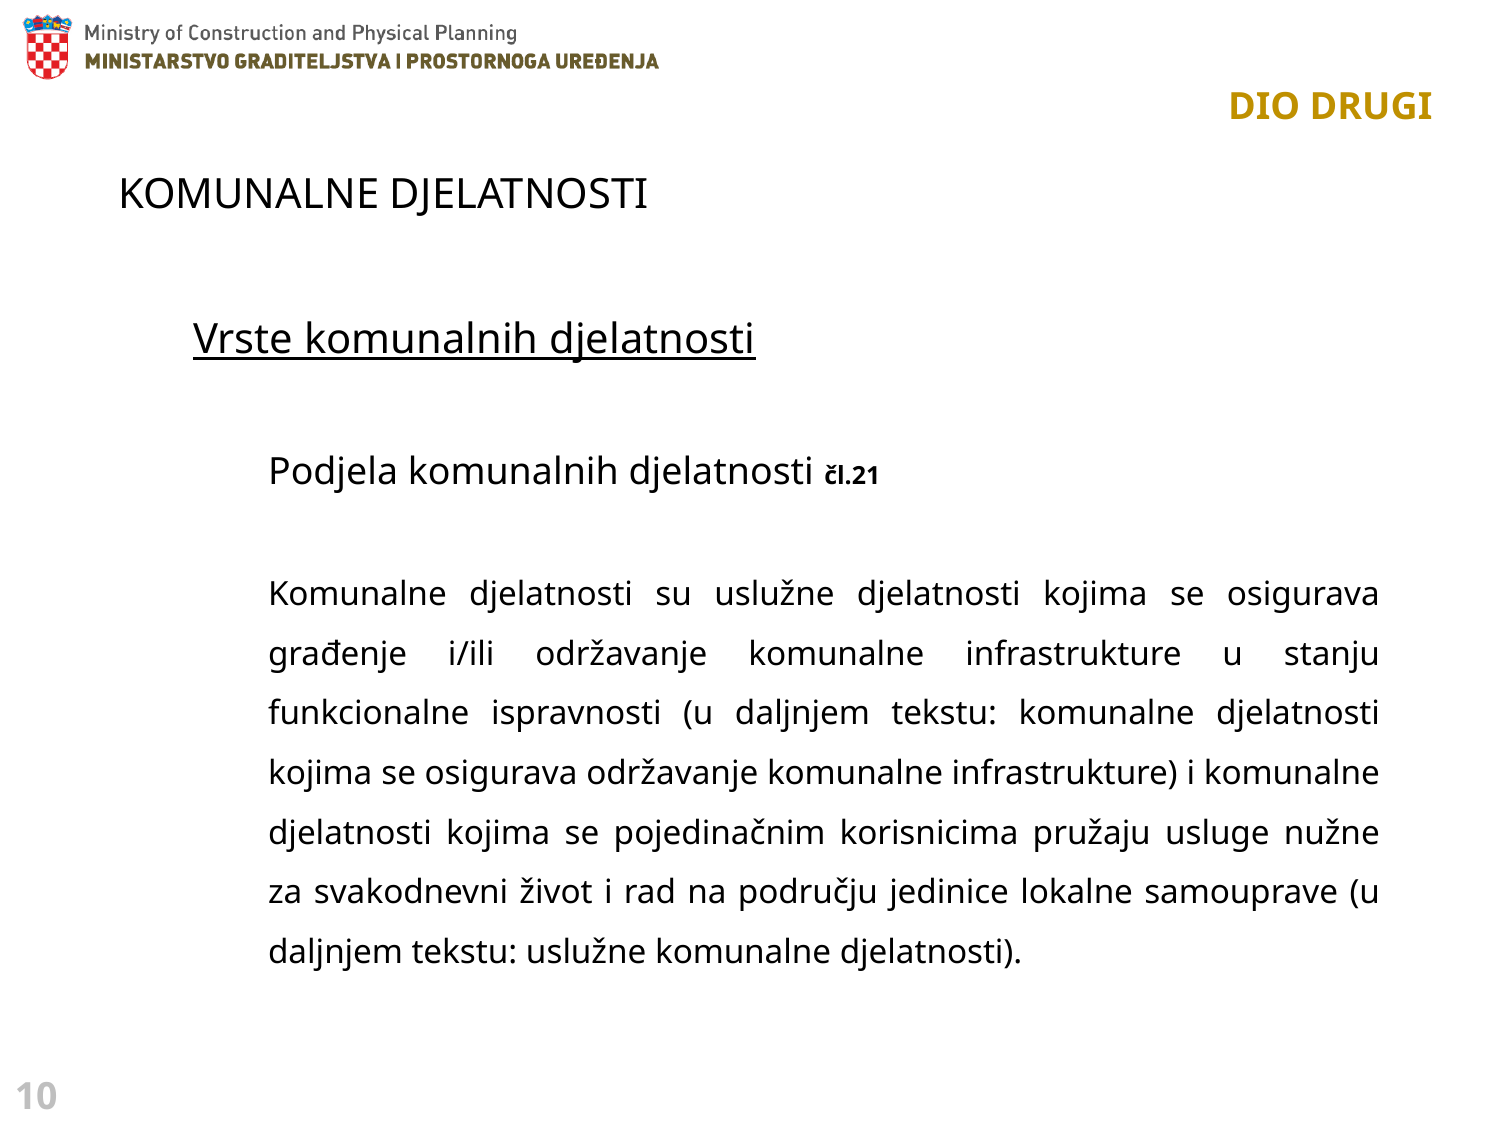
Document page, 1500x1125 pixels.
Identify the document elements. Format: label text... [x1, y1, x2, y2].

picture [0, 0, 689, 100]
text_box DIO DRUGI [1143, 79, 1448, 145]
list KOMUNALNE DJELATNOSTI Vrste komunalnih djelatnosti Podjela komunalnih djelatnosti čl.21 Komunalne djelatnosti su uslužne djelatnosti kojima se osigurava građenje i/ili održavanje komunalne infrastrukture u stanju funkcionalne ispravnosti (u daljnjem tekstu: komunalne djelatnosti kojima se osigurava održavanje komunalne infrastrukture) i komunalne djelatnosti kojima se pojedinačnim korisnicima pružaju usluge nužne za svakodnevni život i rad na području jedinice lokalne samouprave (u daljnjem tekstu: uslužne komunalne djelatnosti). [103, 159, 1397, 1000]
text_box 10 [0, 1064, 184, 1125]
